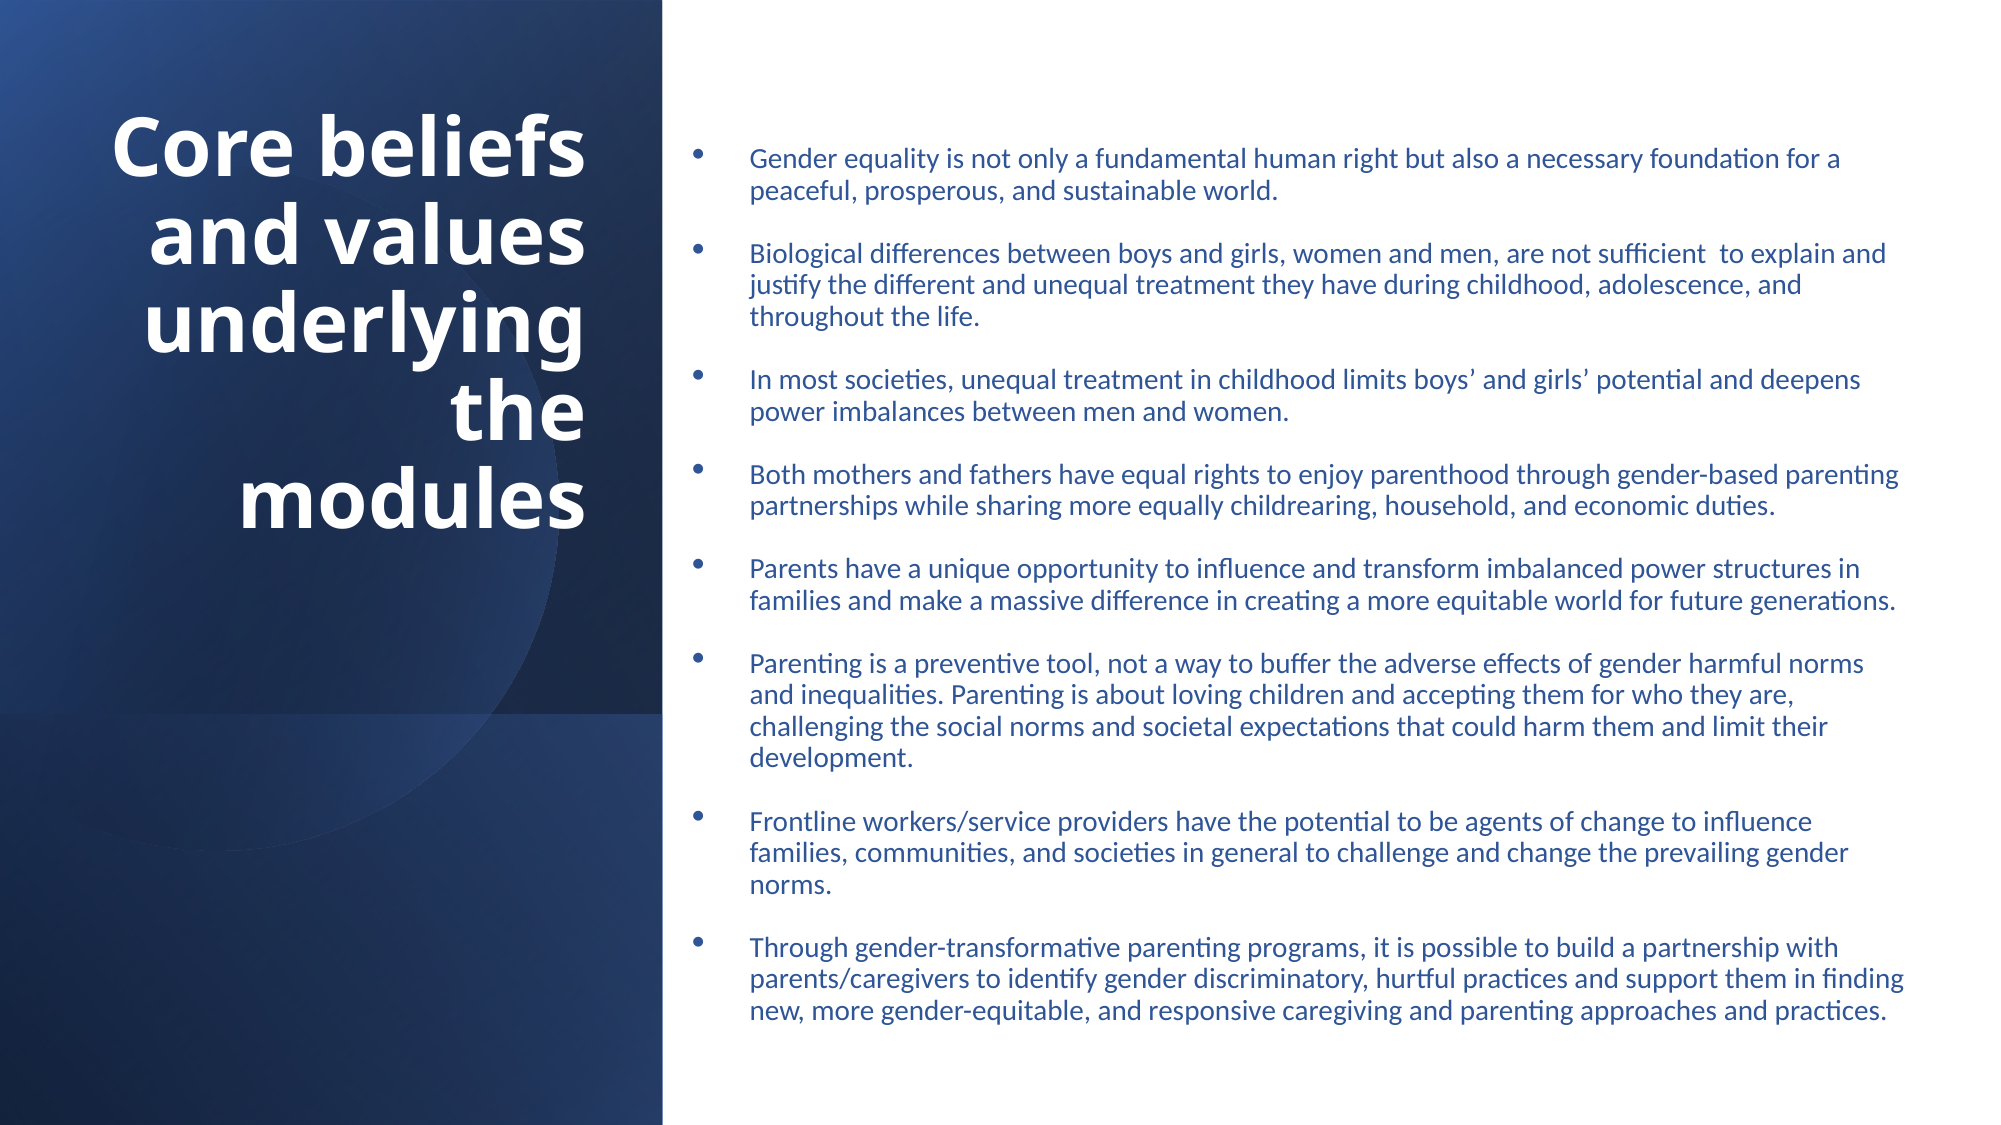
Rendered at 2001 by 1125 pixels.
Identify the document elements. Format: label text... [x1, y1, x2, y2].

list Gender equality is not only a fundamental human right but also a necessary foundation for a peaceful, prosperous, and sustainable world. Biological differences between boys and girls, women and men, are not sufficient to explain and justify the different and unequal treatment they have during childhood, adolescence, and throughout the life. In most societies, unequal treatment in childhood limits boys’ and girls’ potential and deepens power imbalances between men and women. Both mothers and fathers have equal rights to enjoy parenthood through gender-based parenting partnerships while sharing more equally childrearing, household, and economic duties. Parents have a unique opportunity to influence and transform imbalanced power structures in families and make a massive difference in creating a more equitable world for future generations. Parenting is a preventive tool, not a way to buffer the adverse effects of gender harmful norms and inequalities. Parenting is about loving children and accepting them for who they are, challenging the social norms and societal expectations that could harm them and limit their development. Frontline workers/service providers have the potential to be agents of change to influence families, communities, and societies in general to challenge and change the prevailing gender norms. Through gender-transformative parenting programs, it is possible to build a partnership with parents/caregivers to identify gender discriminatory, hurtful practices and support them in finding new, more gender-equitable, and responsive caregiving and parenting approaches and practices. [678, 106, 1924, 1082]
title Core beliefs and values underlying the modules [76, 96, 602, 652]
text_box [0, 0, 663, 1124]
text_box [663, 0, 2000, 1125]
